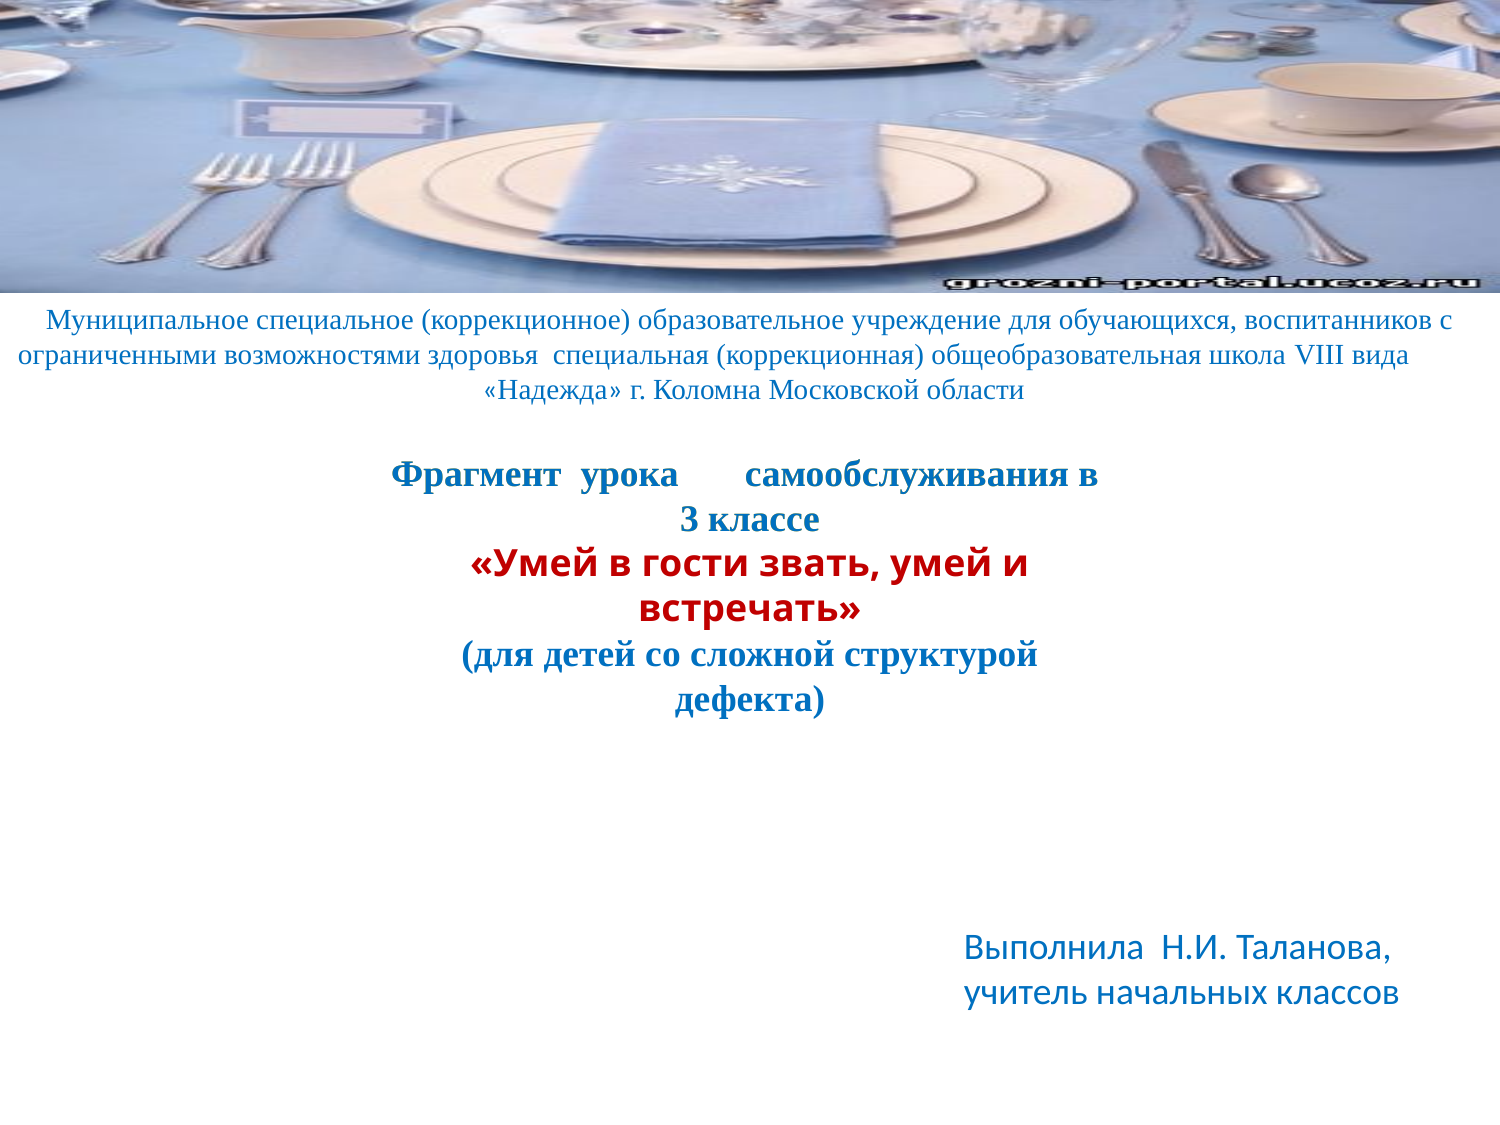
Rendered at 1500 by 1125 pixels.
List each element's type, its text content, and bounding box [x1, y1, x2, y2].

text_box Муниципальное специальное (коррекционное) образовательное учреждение для обучающихся, воспитанников с ограниченными возможностями здоровья специальная (коррекционная) общеобразовательная школа VIII вида «Надежда» г. Коломна Московской области [0, 300, 1500, 413]
text_box Выполнила Н.И. Таланова, учитель начальных классов [949, 914, 1500, 1019]
picture [0, 0, 1500, 294]
text_box Фрагмент урока самообслуживания в 3 классе [374, 441, 1125, 591]
text_box Фрагмент урока самообслуживания в 3 классе «Умей в гости звать, умей и встречать» (для детей со сложной структурой дефекта) [374, 591, 1125, 726]
